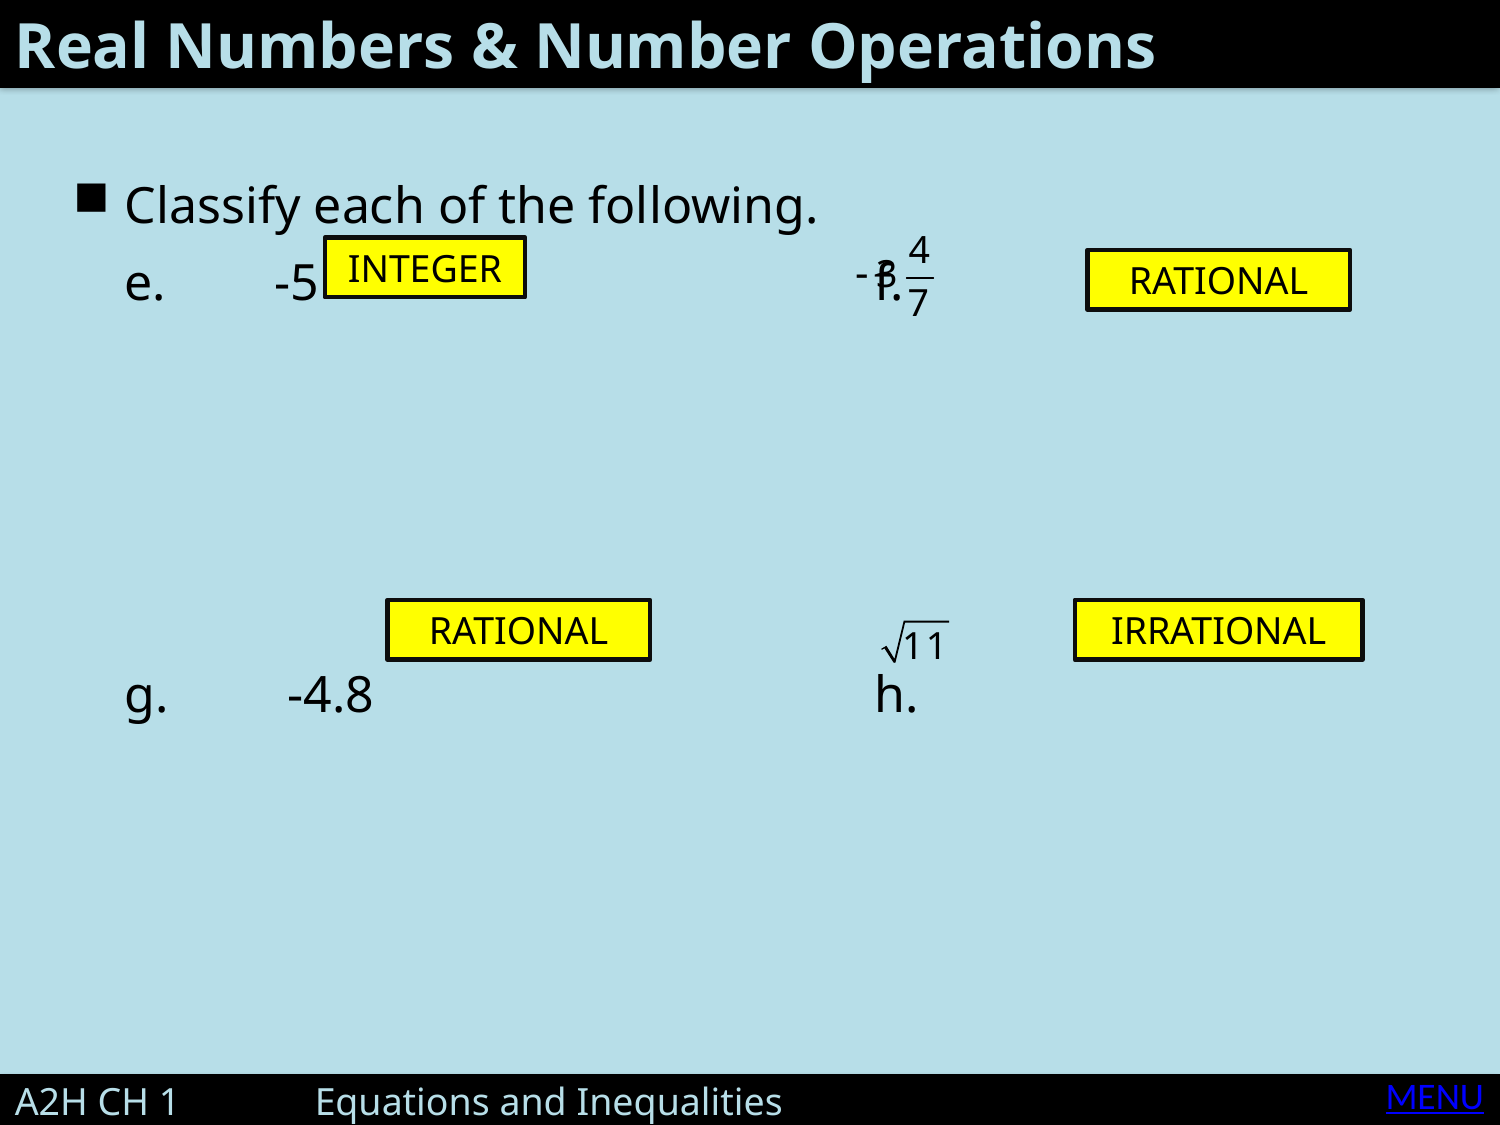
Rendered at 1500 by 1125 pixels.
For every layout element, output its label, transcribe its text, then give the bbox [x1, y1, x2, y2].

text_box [849, 224, 941, 326]
text_box MENU [1370, 1064, 1500, 1125]
text_box IRRATIONAL [1074, 599, 1363, 660]
text_box INTEGER [324, 237, 525, 298]
text_box A2H CH 1 Equations and Inequalities [0, 1074, 1370, 1125]
text_box RATIONAL [1087, 249, 1350, 310]
text_box RATIONAL [387, 599, 650, 660]
text_box Real Numbers & Number Operations [0, 0, 1500, 88]
list Classify each of the following. e. -5 f. g. -4.8 h. [37, 162, 1475, 950]
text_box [874, 612, 957, 670]
